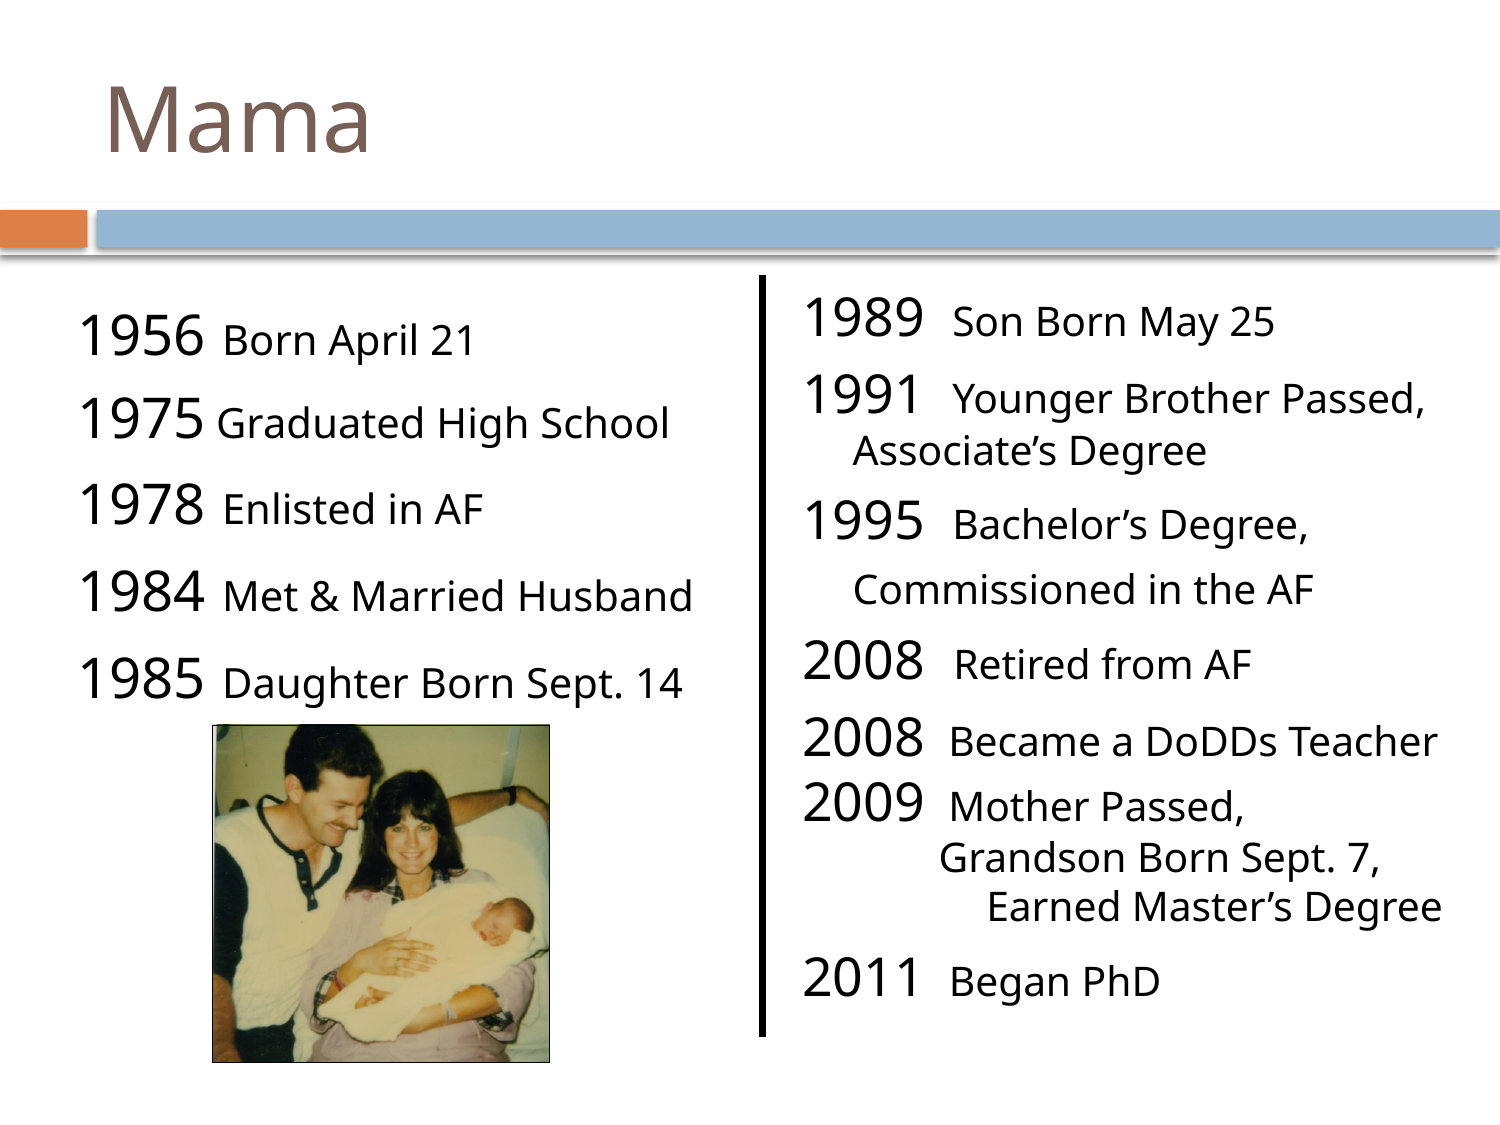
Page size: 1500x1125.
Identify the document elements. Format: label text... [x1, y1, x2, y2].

picture [212, 724, 551, 1063]
list 1956 Born April 21 1975 Graduated High School 1978 Enlisted in AF 1984 Met & Married Husband 1985 Daughter Born Sept. 14 [62, 287, 738, 988]
list 1989 Son Born May 25 1991 Younger Brother Passed, Associate’s Degree 1995 Bachelor’s Degree, Commissioned in the AF 2008 Retired from AF 2008 Became a DoDDs Teacher 2009 Mother Passed, Grandson Born Sept. 7, Earned Master’s Degree 2011 Began PhD [787, 275, 1463, 1050]
title Mama [87, 44, 1425, 188]
